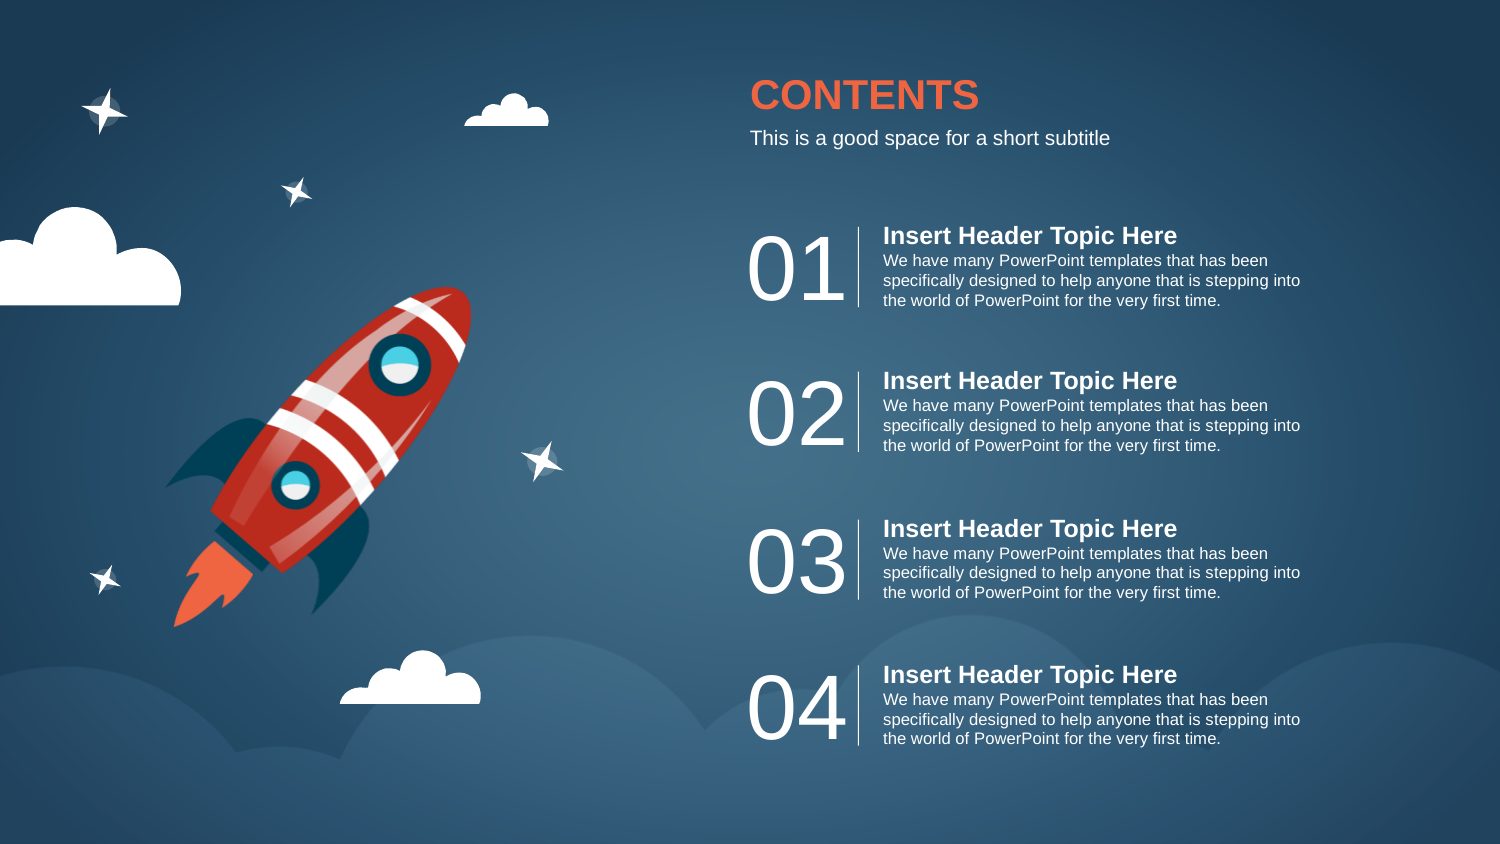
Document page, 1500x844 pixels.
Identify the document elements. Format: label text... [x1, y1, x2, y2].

text_box Insert Header Topic Here We have many PowerPoint templates that has been specifically designed to help anyone that is stepping into the world of PowerPoint for the very first time. [883, 658, 1309, 749]
text_box 04 [744, 647, 851, 758]
text_box [464, 93, 549, 126]
text_box Insert Header Topic Here We have many PowerPoint templates that has been specifically designed to help anyone that is stepping into the world of PowerPoint for the very first time. [883, 512, 1309, 603]
text_box CONTENTS [749, 60, 980, 117]
text_box [0, 207, 181, 306]
text_box Insert Header Topic Here We have many PowerPoint templates that has been specifically designed to help anyone that is stepping into the world of PowerPoint for the very first time. [883, 219, 1309, 310]
text_box 03 [744, 501, 851, 612]
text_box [519, 439, 565, 484]
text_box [279, 176, 314, 209]
text_box 01 [744, 209, 851, 319]
text_box [339, 650, 481, 704]
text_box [80, 87, 129, 135]
text_box This is a good space for a short subtitle [749, 117, 1111, 157]
text_box 02 [744, 353, 851, 464]
picture [0, 0, 1500, 844]
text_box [88, 563, 122, 596]
text_box Insert Header Topic Here We have many PowerPoint templates that has been specifically designed to help anyone that is stepping into the world of PowerPoint for the very first time. [883, 364, 1309, 455]
